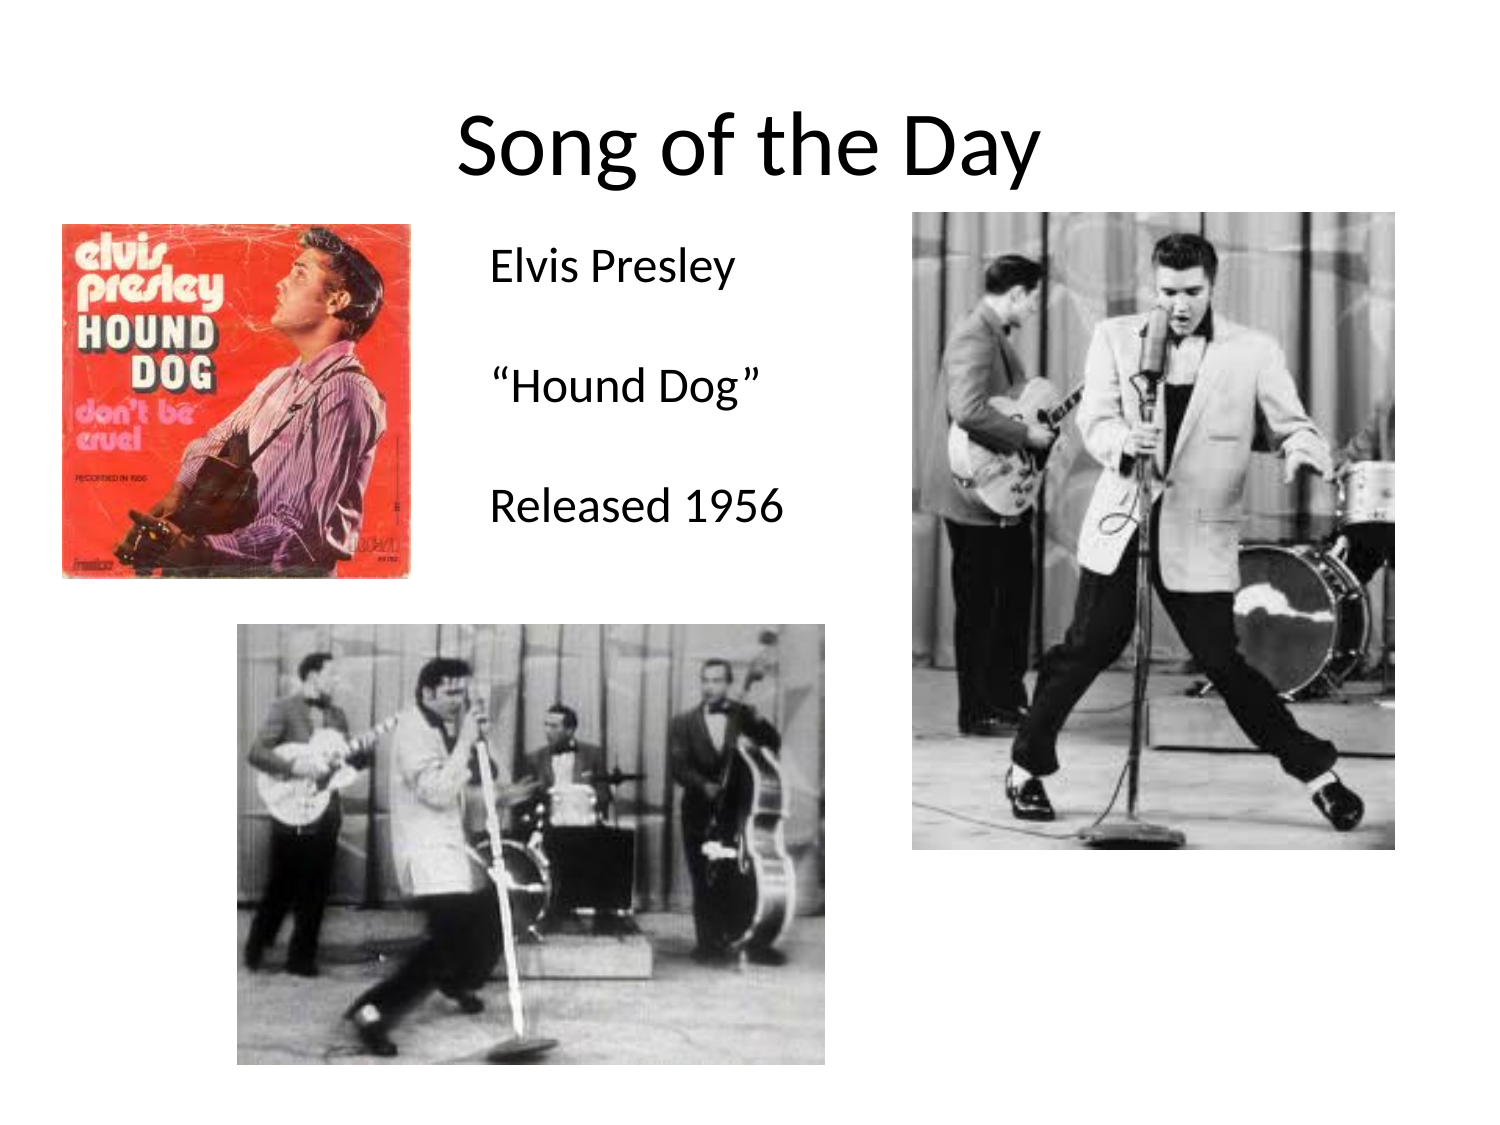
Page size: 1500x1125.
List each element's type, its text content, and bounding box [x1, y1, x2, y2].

title Song of the Day [75, 45, 1425, 233]
picture [62, 224, 412, 579]
text_box Elvis Presley “Hound Dog” Released 1956 [474, 224, 863, 540]
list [912, 212, 1395, 851]
picture [237, 624, 826, 1066]
